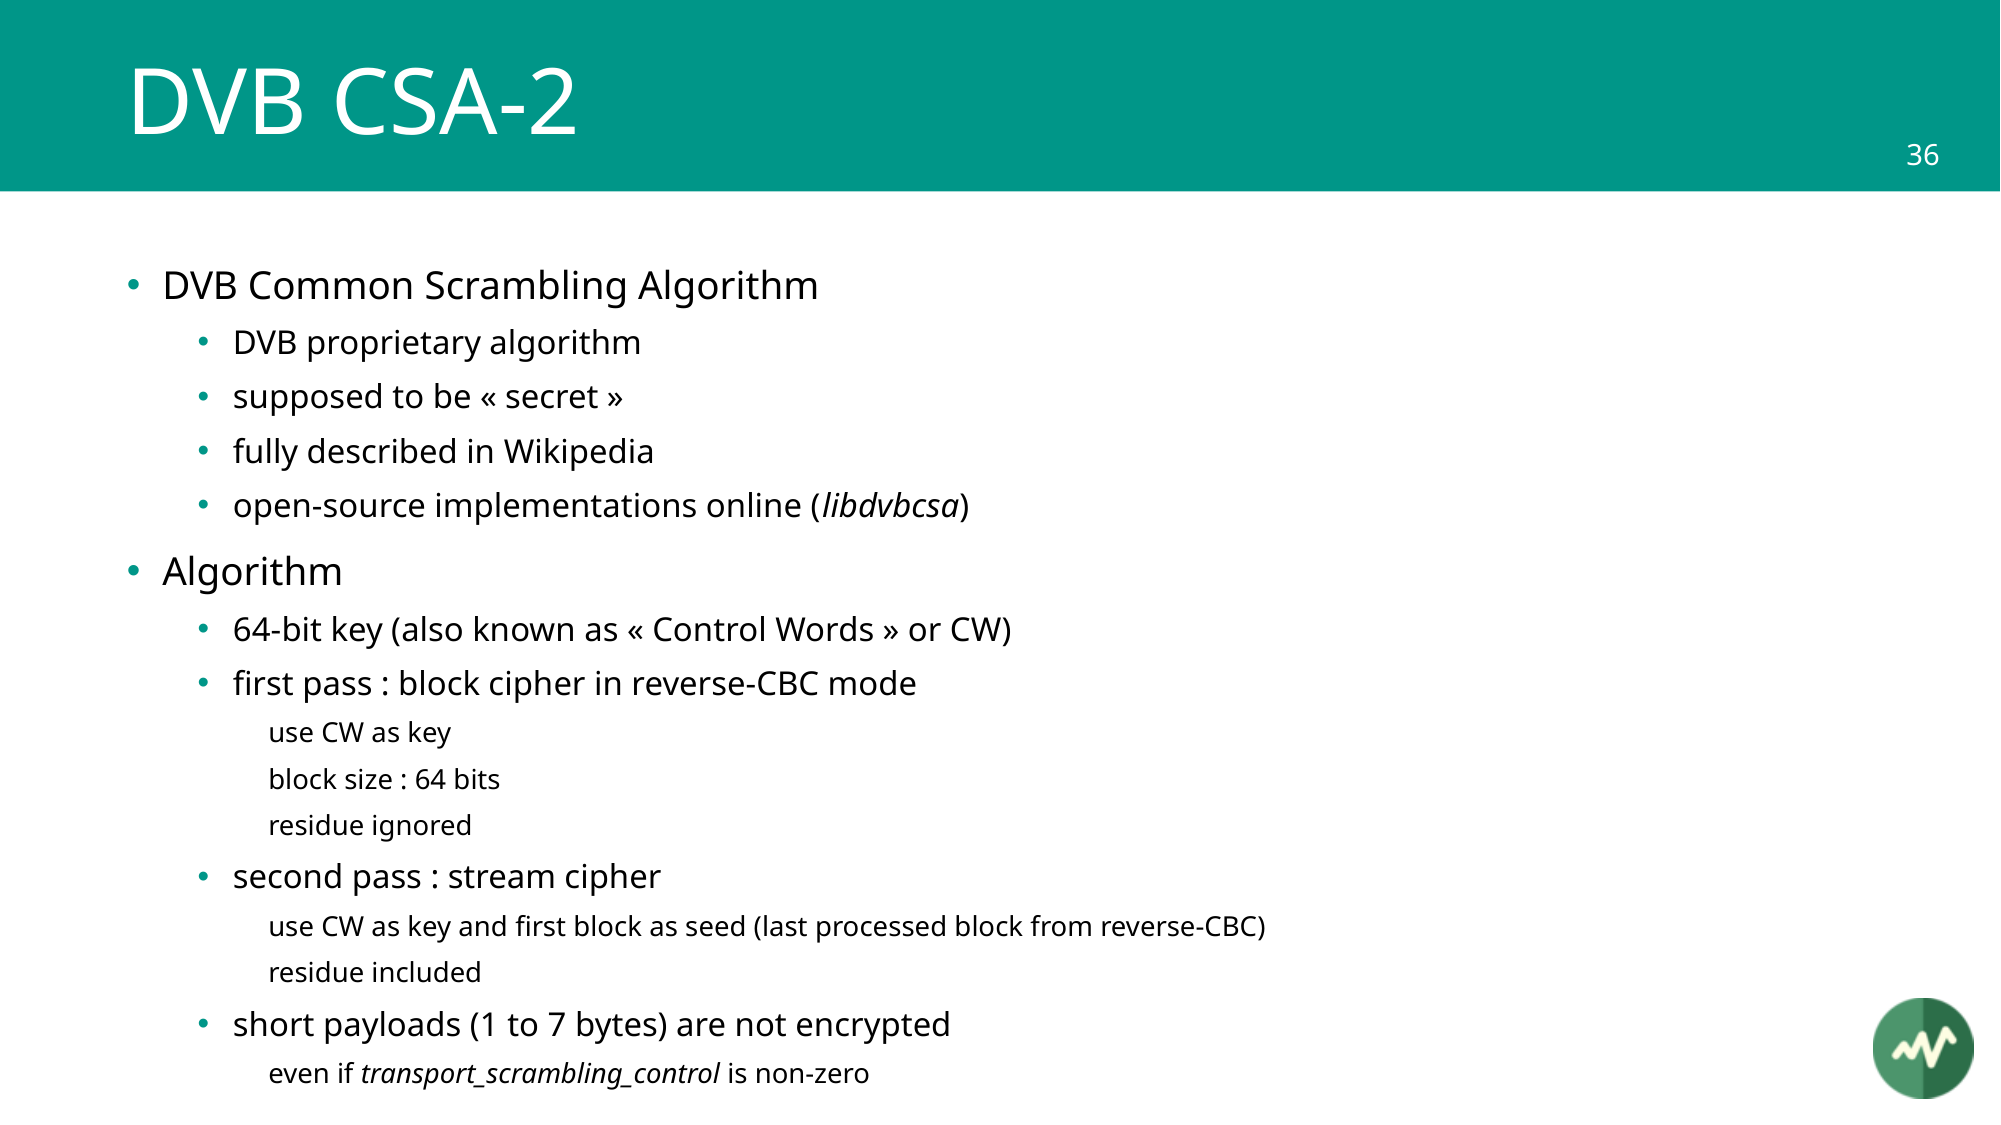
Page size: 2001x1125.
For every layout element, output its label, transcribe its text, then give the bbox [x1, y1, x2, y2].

picture [1873, 998, 1974, 1099]
list DVB Common Scrambling Algorithm DVB proprietary algorithm supposed to be « secret » fully described in Wikipedia open-source implementations online (libdvbcsa) Algorithm 64-bit key (also known as « Control Words » or CW) first pass : block cipher in reverse-CBC mode use CW as key block size : 64 bits residue ignored second pass : stream cipher use CW as key and first block as seed (last processed block from reverse-CBC) residue included short payloads (1 to 7 bytes) are not encrypted even if transport_scrambling_control is non-zero [111, 244, 1812, 1104]
title DVB CSA-2 [111, 39, 1812, 171]
